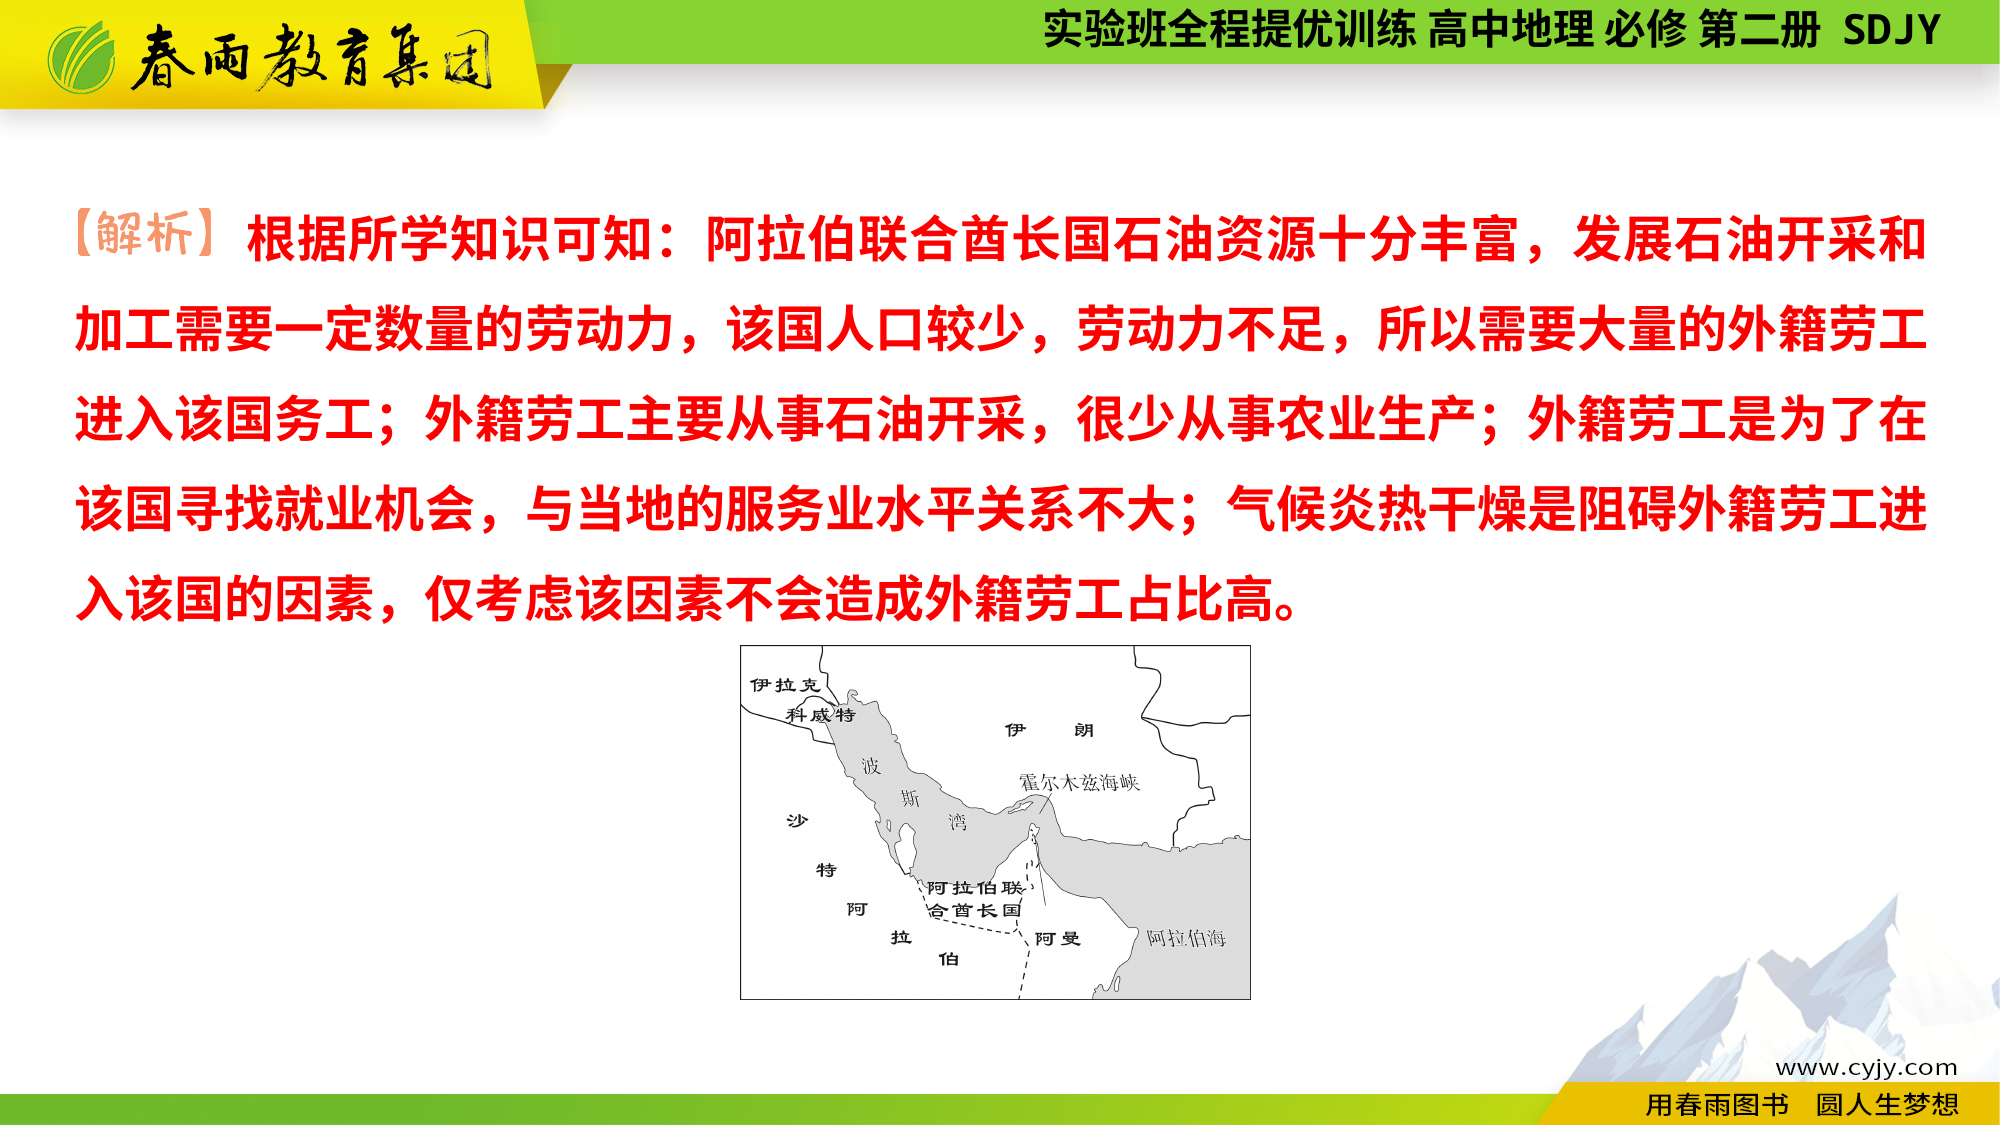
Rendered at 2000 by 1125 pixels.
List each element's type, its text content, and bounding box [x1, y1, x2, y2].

list 根据所学知识可知：阿拉伯联合酋长国石油资源十分丰富，发展石油开采和加工需要一定数量的劳动力，该国人口较少，劳动力不足，所以需要大量的外籍劳工进入该国务工；外籍劳工主要从事石油开采，很少从事农业生产；外籍劳工是为了在该国寻找就业机会，与当地的服务业水平关系不大；气候炎热干燥是阻碍外籍劳工进入该国的因素，仅考虑该因素不会造成外籍劳工占比高。 [59, 169, 1944, 640]
picture [0, 0, 2000, 1125]
